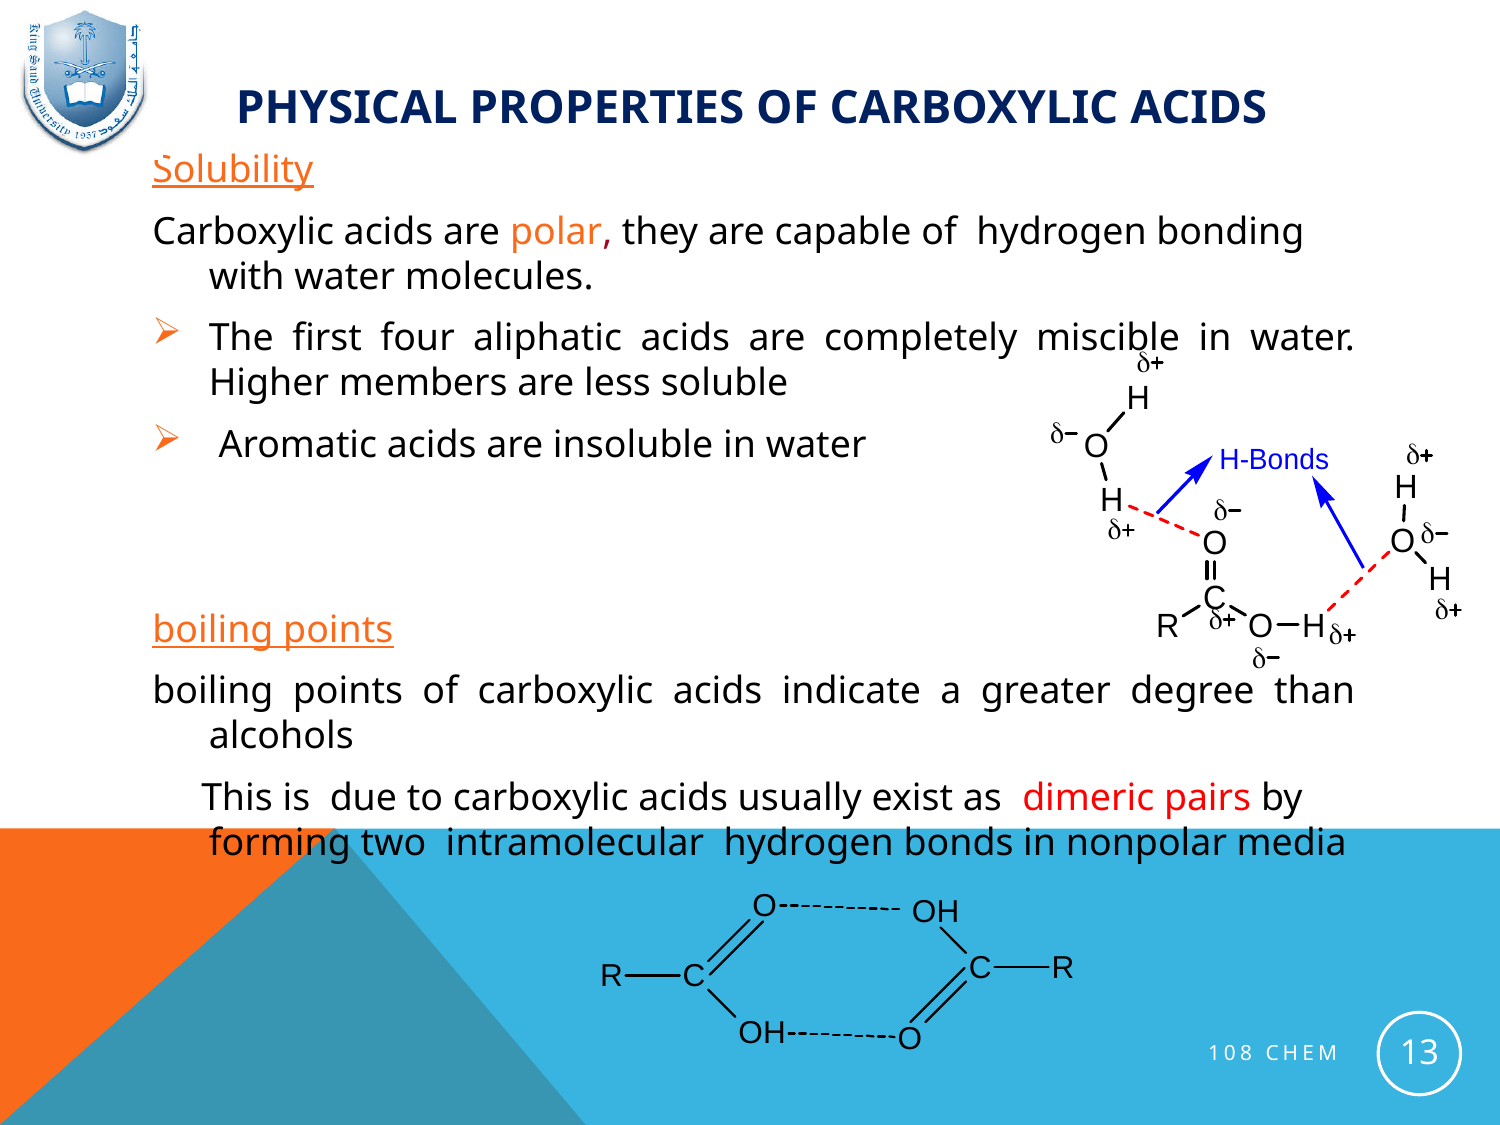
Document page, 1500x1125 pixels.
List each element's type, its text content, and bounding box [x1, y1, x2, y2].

list Solubility Carboxylic acids are polar, they are capable of hydrogen bonding with water molecules. The first four aliphatic acids are completely miscible in water. Higher members are less soluble Aromatic acids are insoluble in water boiling points boiling points of carboxylic acids indicate a greater degree than alcohols This is due to carboxylic acids usually exist as dimeric pairs by forming two intramolecular hydrogen bonds in nonpolar media [137, 137, 1372, 845]
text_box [599, 887, 1076, 1057]
title Physical Properties OF Carboxylic Acids [166, 60, 1369, 137]
slide_number 13 [1376, 1010, 1463, 1097]
picture [4, 1, 163, 160]
footer 108 Chem [577, 1031, 1352, 1076]
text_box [1049, 349, 1466, 676]
